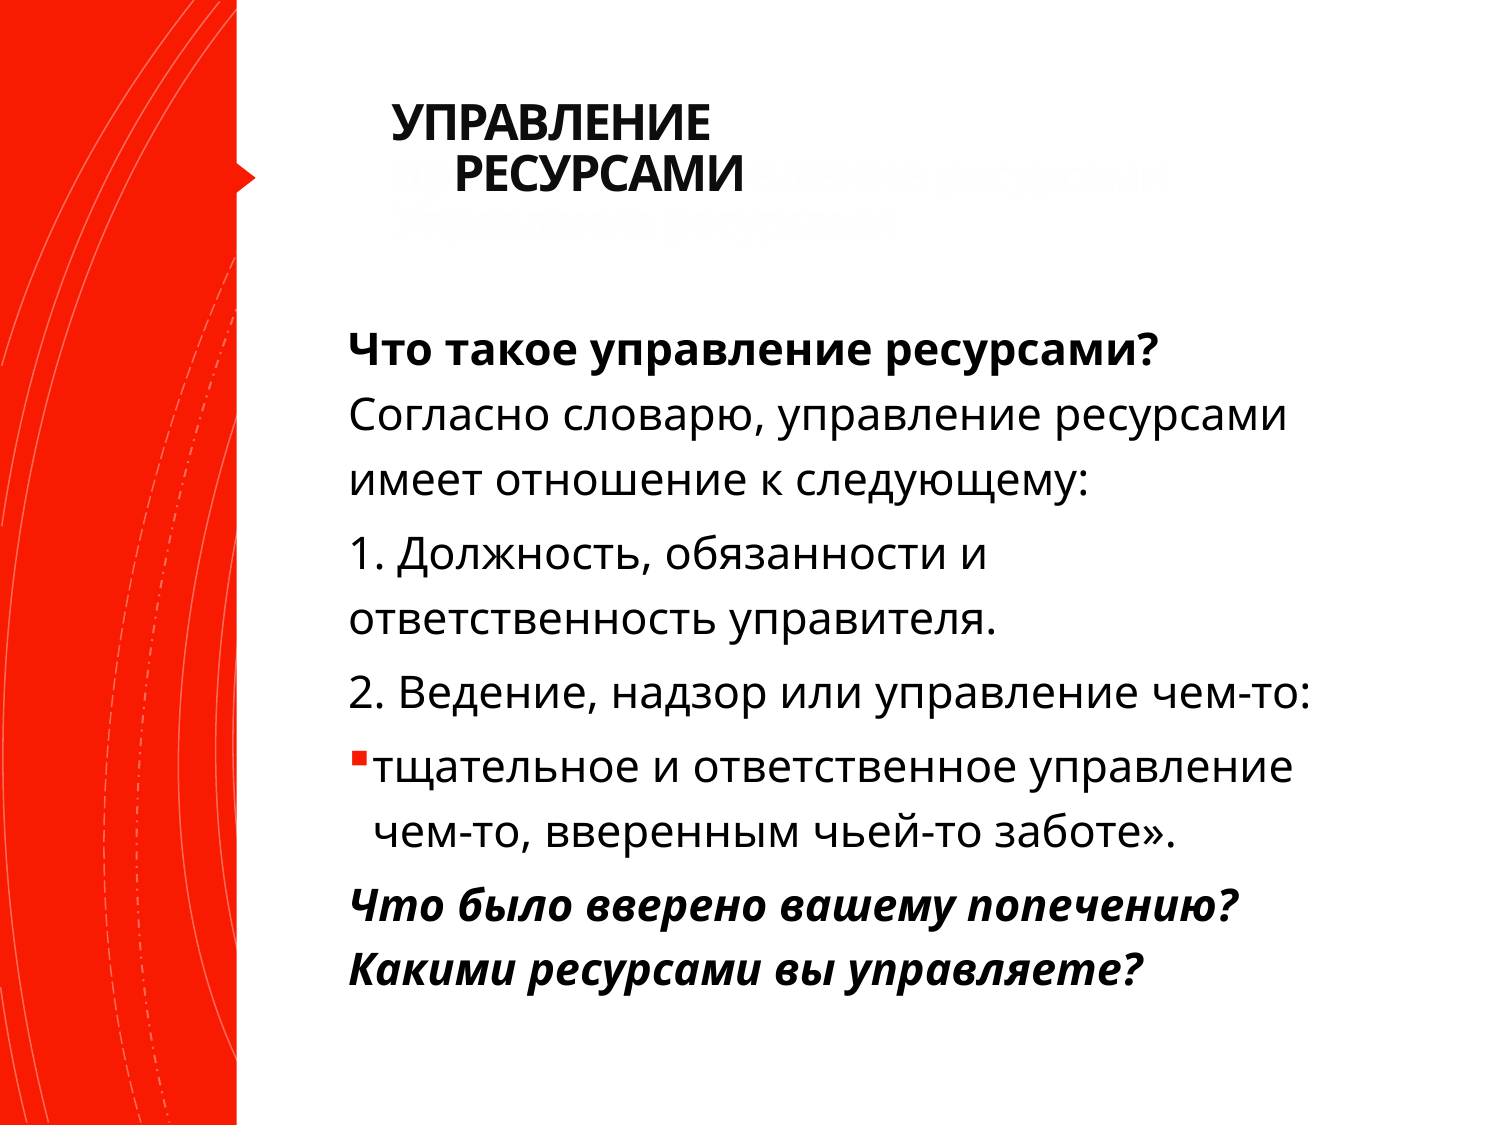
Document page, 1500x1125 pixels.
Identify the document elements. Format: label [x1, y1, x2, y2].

text_box [0, 0, 1498, 1125]
